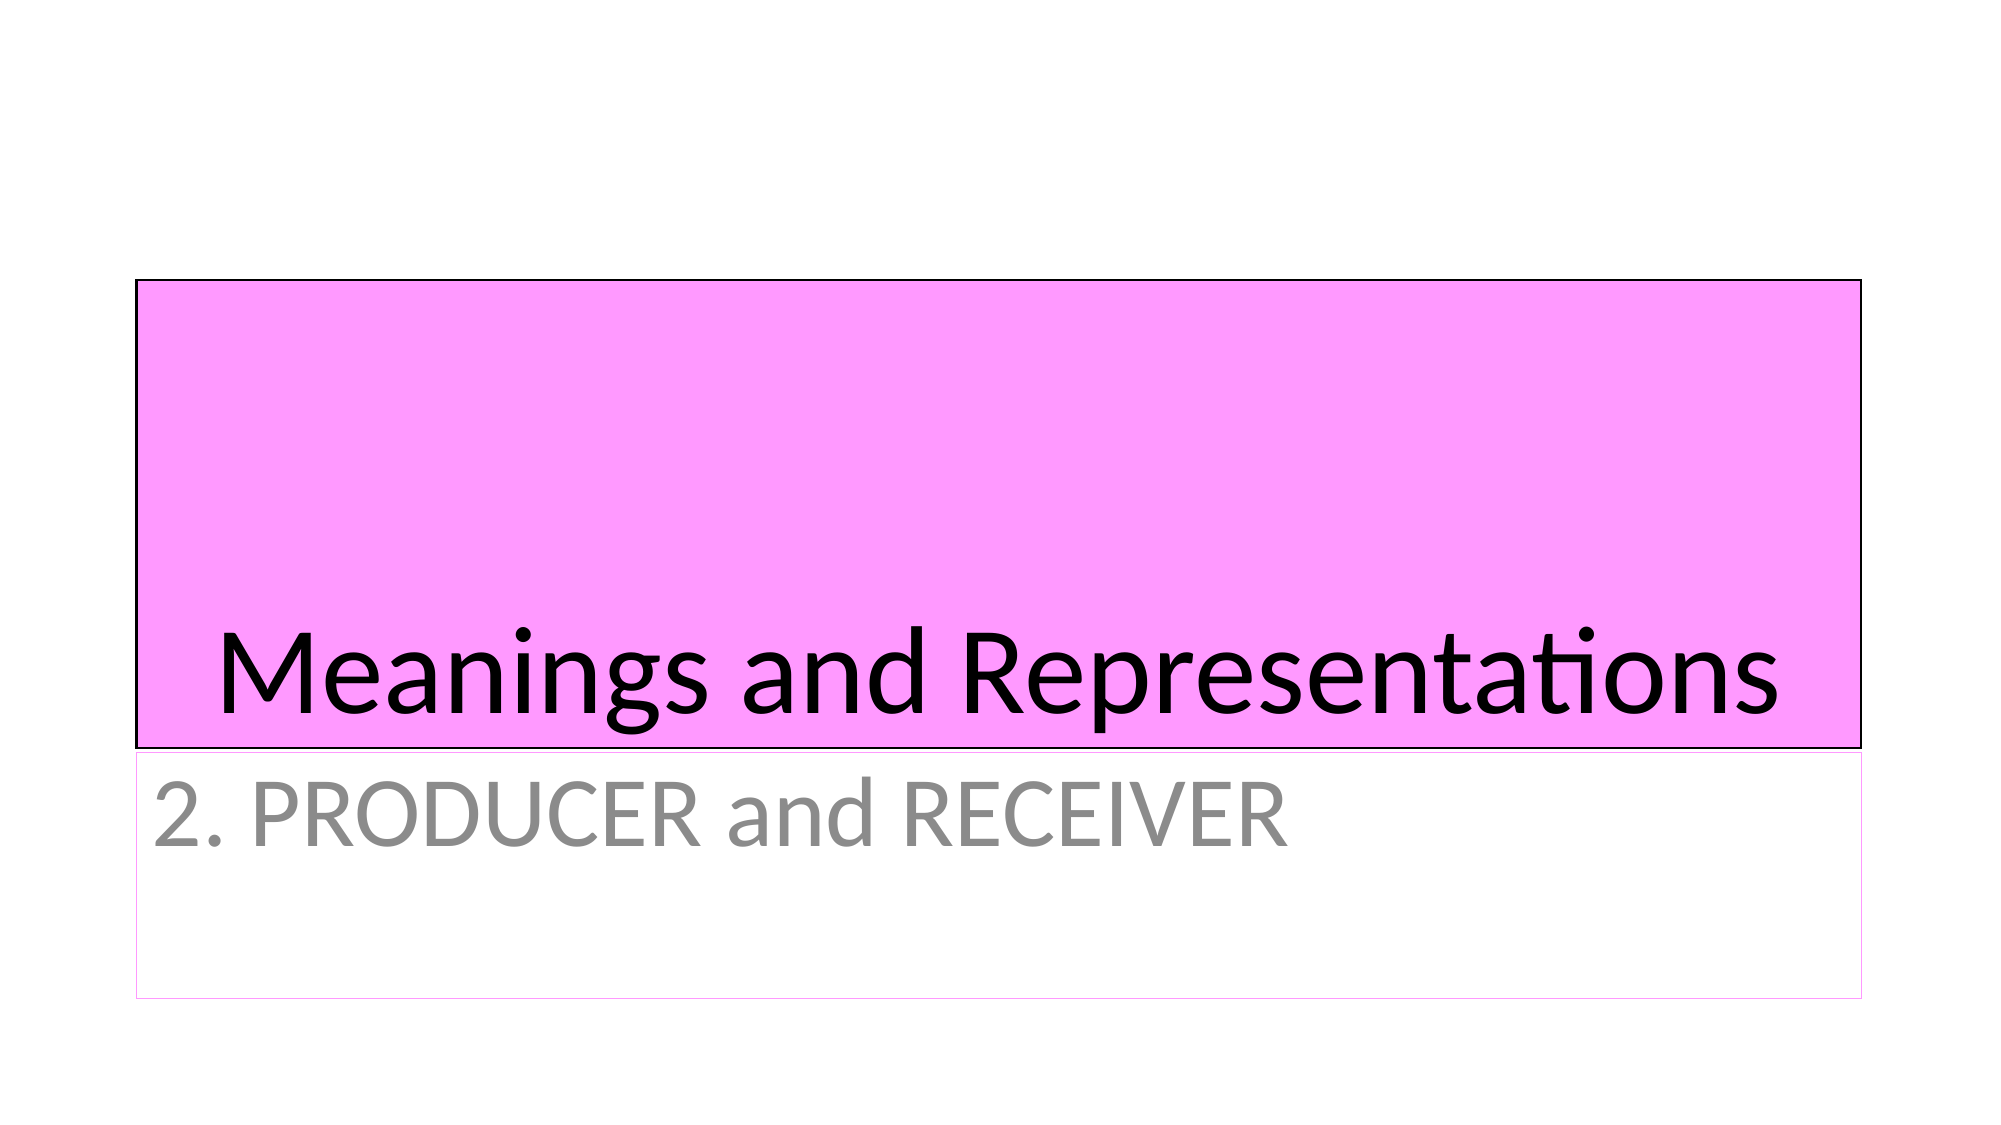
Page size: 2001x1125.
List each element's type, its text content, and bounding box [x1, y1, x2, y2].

title Meanings and Representations [135, 279, 1862, 749]
list 2. PRODUCER and RECEIVER [136, 752, 1862, 999]
